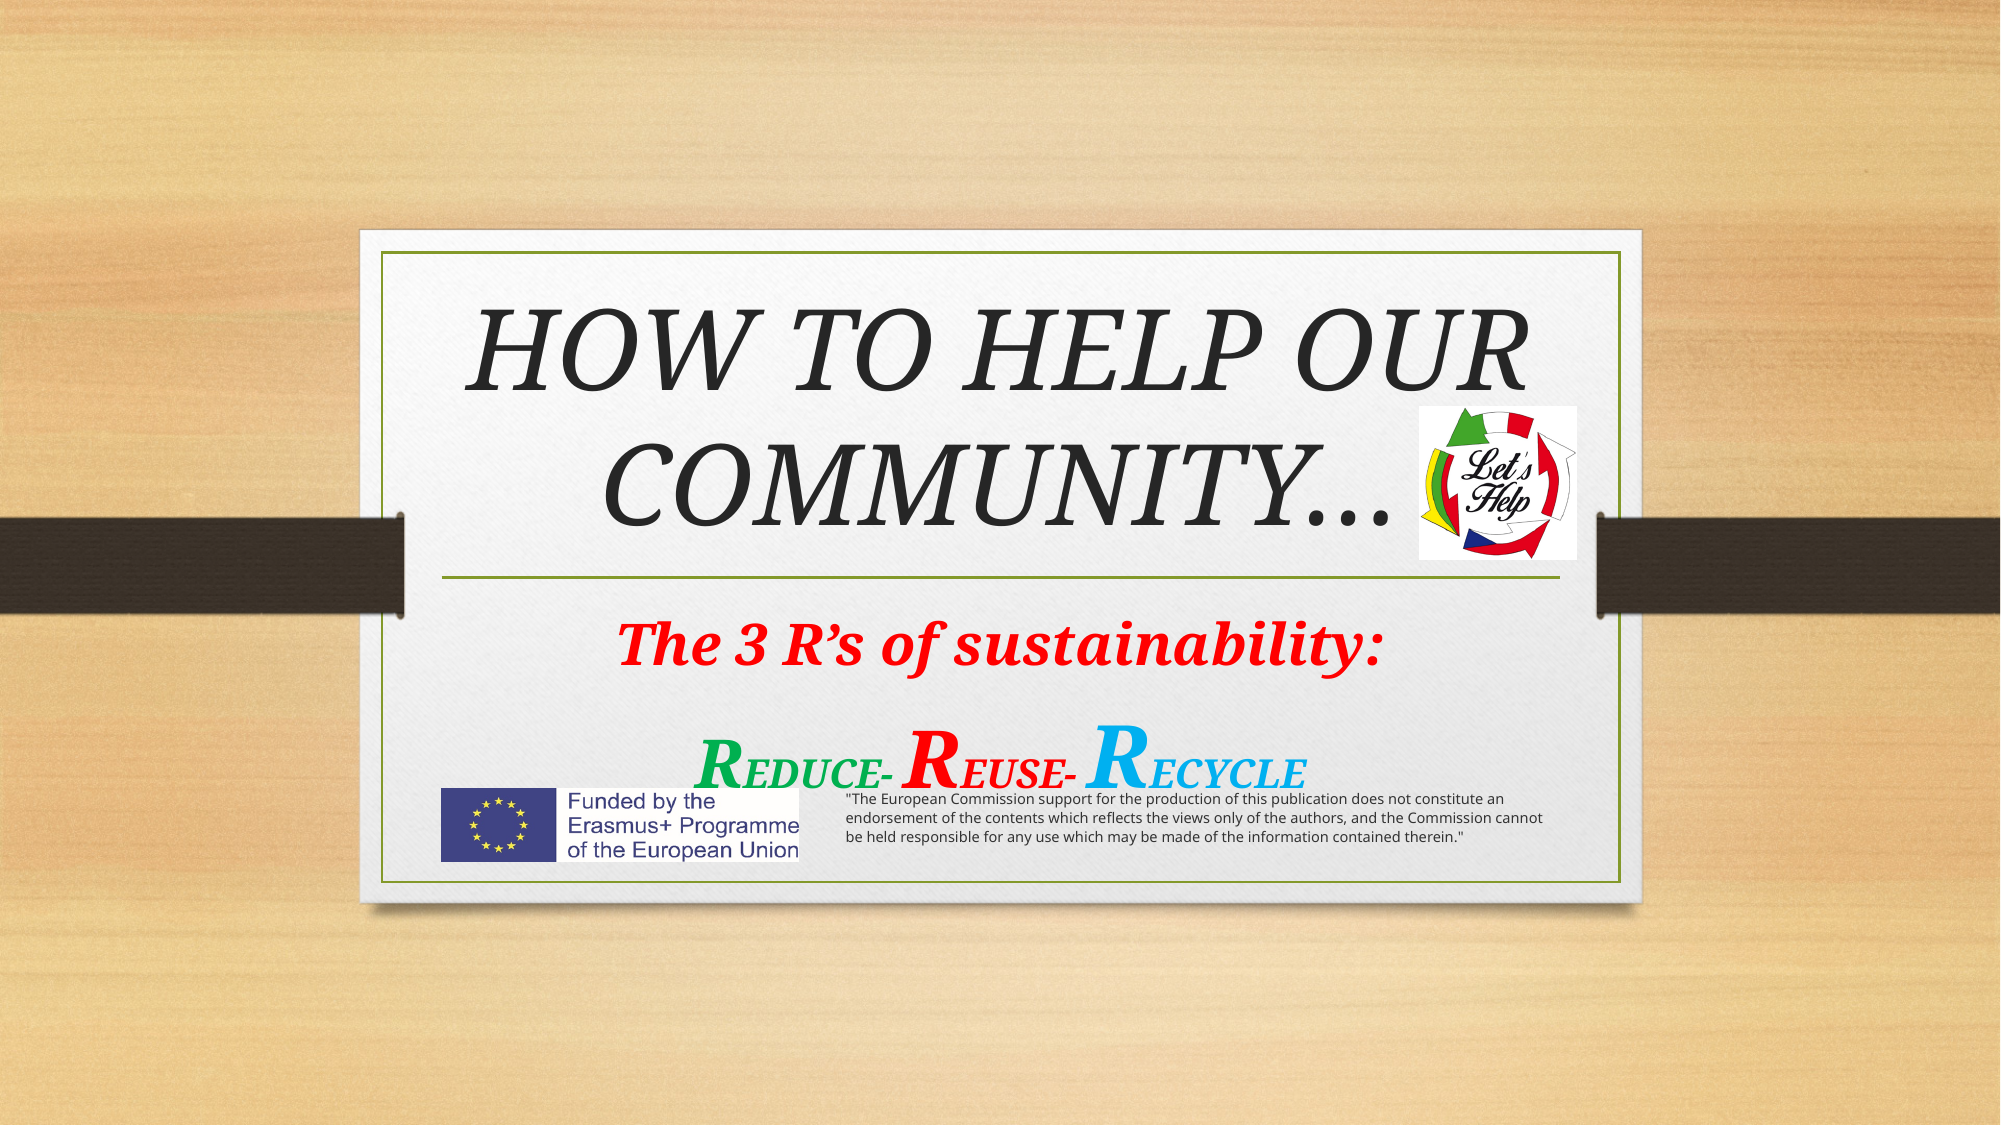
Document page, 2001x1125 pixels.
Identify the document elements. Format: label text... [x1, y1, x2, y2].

text_box "The European Commission support for the production of this publication does not constitute an endorsement of the contents which reflects the views only of the authors, and the Commission cannot be held responsi­ble for any use which may be made of the information contained therein." [830, 781, 1579, 853]
title HOW TO HELP OUR COMMUNITY… [441, 306, 1560, 556]
picture [0, 0, 2001, 1125]
subtitle The 3 R’s of sustainability: REDUCE- REUSE- RECYCLE [441, 600, 1560, 817]
